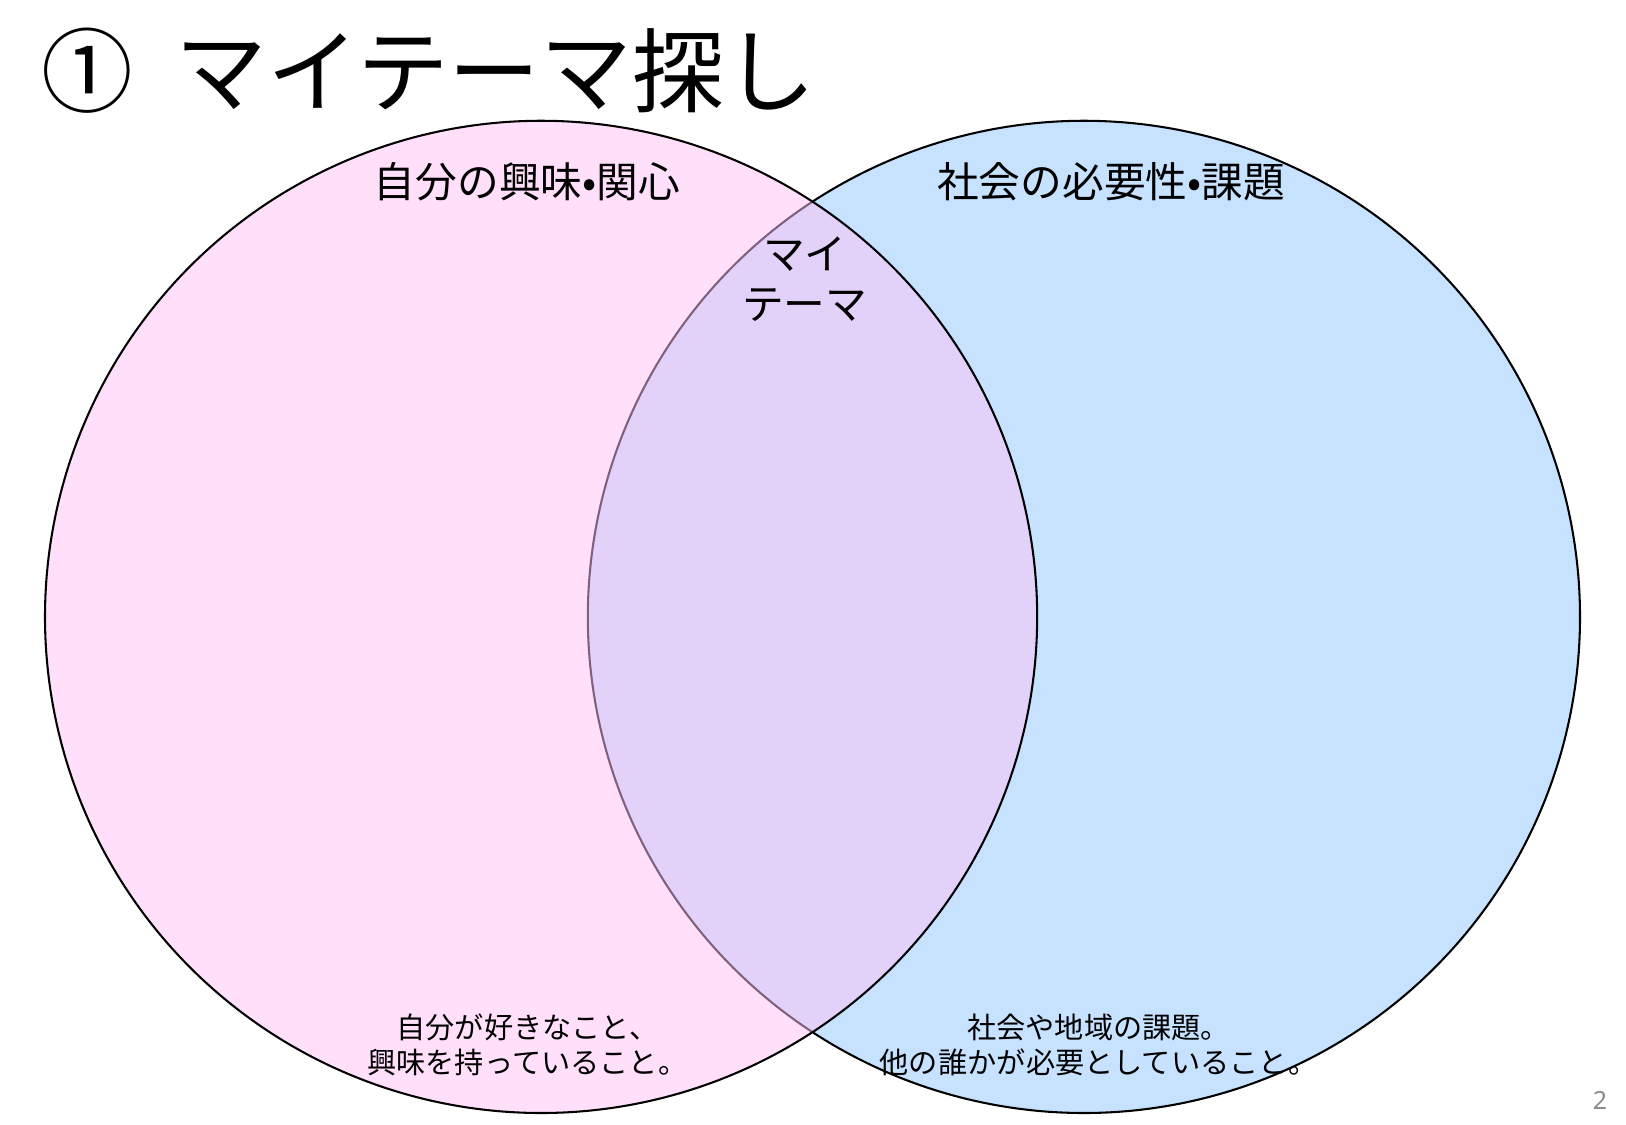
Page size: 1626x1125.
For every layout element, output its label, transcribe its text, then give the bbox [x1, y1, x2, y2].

text_box 自分が好きなこと、 興味を持っていること。 [285, 1002, 770, 1088]
title ① マイテーマ探し [26, 15, 1599, 137]
text_box [375, 137, 707, 148]
slide_number 2 [1515, 1079, 1623, 1123]
text_box 社会の必要性・課題 [880, 148, 1343, 213]
text_box [382, 1088, 700, 1115]
text_box [925, 1088, 1243, 1115]
text_box [813, 1003, 856, 1059]
text_box [813, 163, 1582, 1043]
text_box [43, 175, 1039, 1059]
text_box [918, 137, 1250, 148]
text_box マイ テーマ [704, 220, 906, 336]
text_box 社会や地域の課題。 他の誰かが必要としていること。 [856, 1002, 1341, 1088]
text_box 自分の興味・関心 [284, 148, 770, 213]
